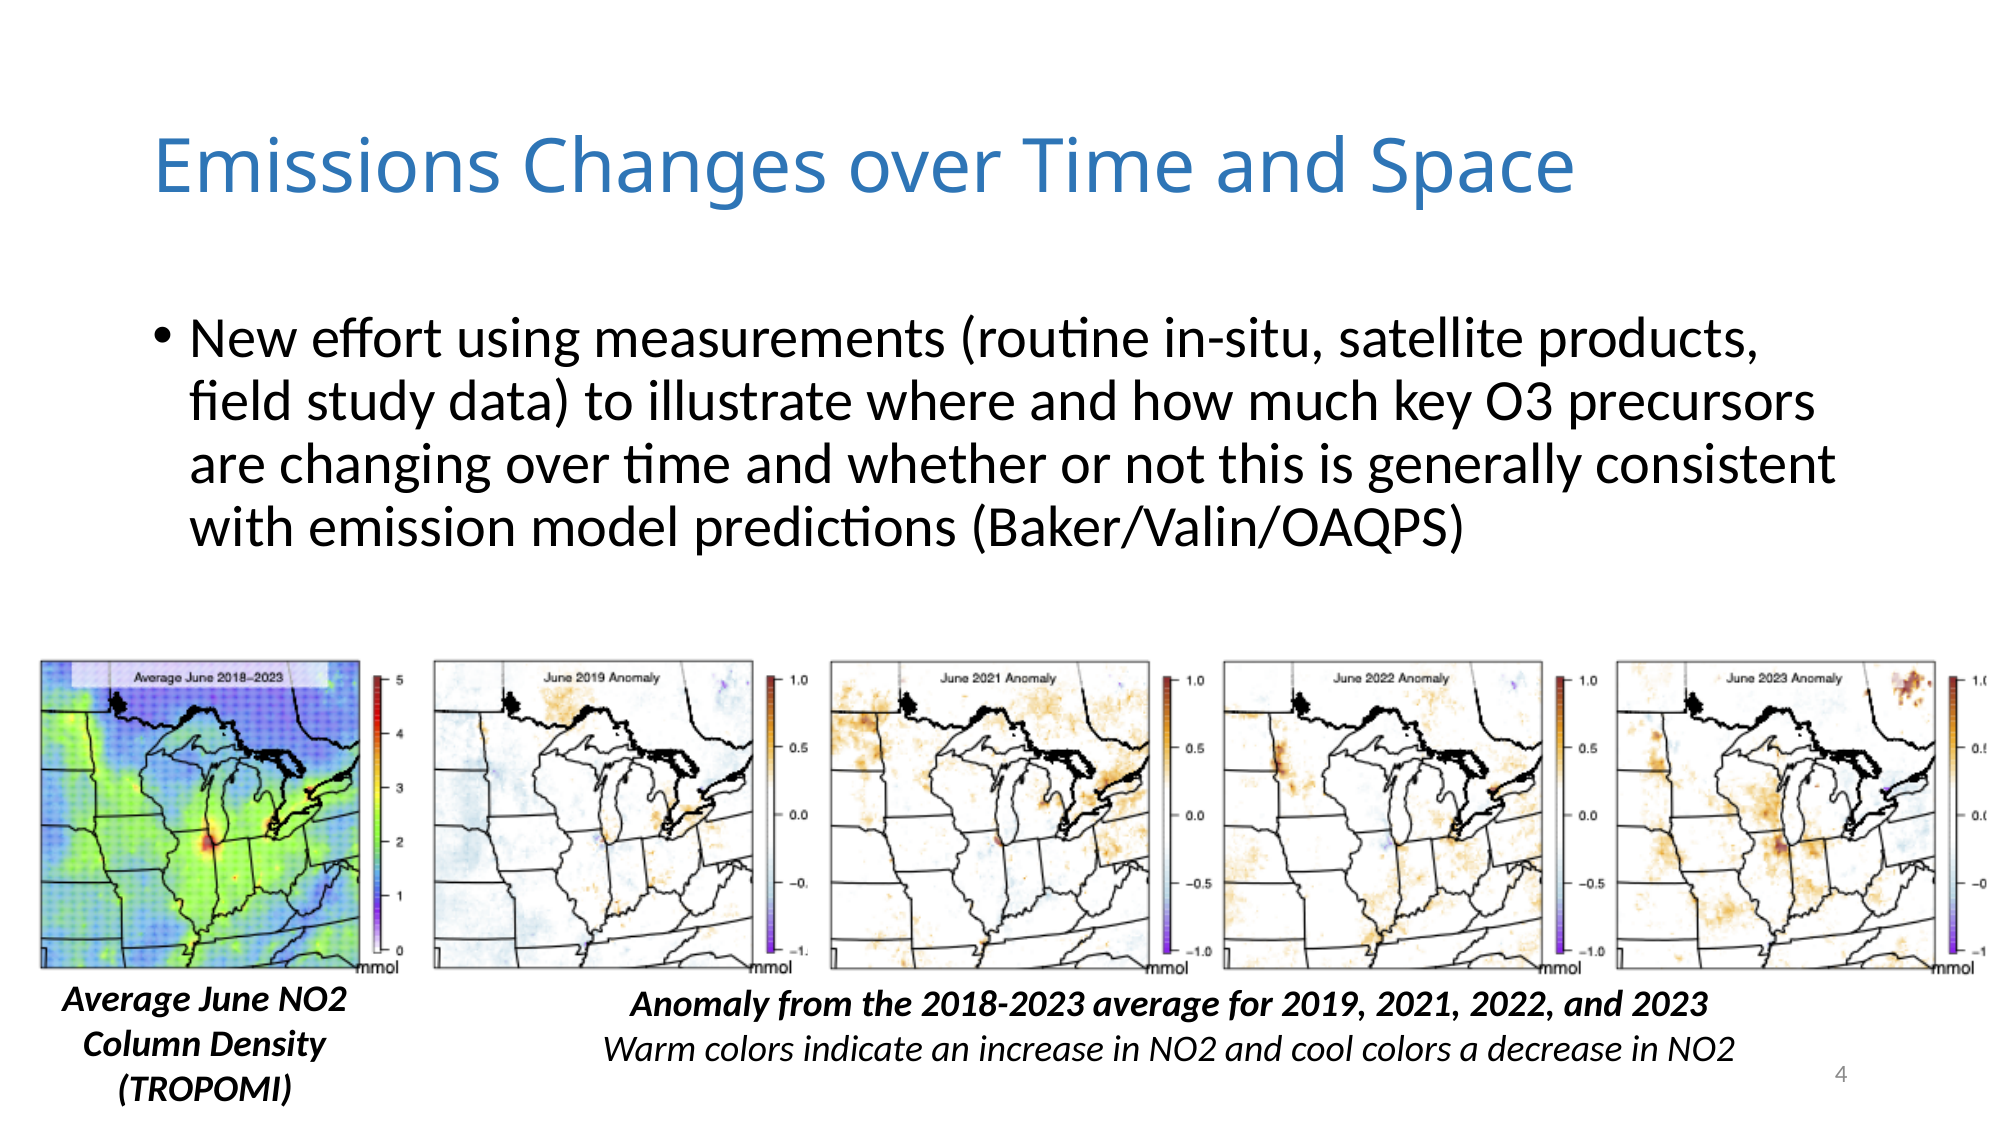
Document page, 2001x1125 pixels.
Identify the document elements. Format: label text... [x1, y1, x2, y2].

text_box Average June NO2 Column Density (TROPOMI) [13, 966, 396, 1116]
list New effort using measurements (routine in-situ, satellite products, field study data) to illustrate where and how much key O3 precursors are changing over time and whether or not this is generally consistent with emission model predictions (Baker/Valin/OAQPS) [137, 299, 1863, 611]
text_box Anomaly from the 2018-2023 average for 2019, 2021, 2022, and 2023 Warm colors indicate an increase in NO2 and cool colors a decrease in NO2 [396, 978, 1943, 1077]
title Emissions Changes over Time and Space [137, 59, 1863, 278]
picture [18, 638, 1987, 1007]
slide_number 4 [1412, 1042, 1863, 1103]
